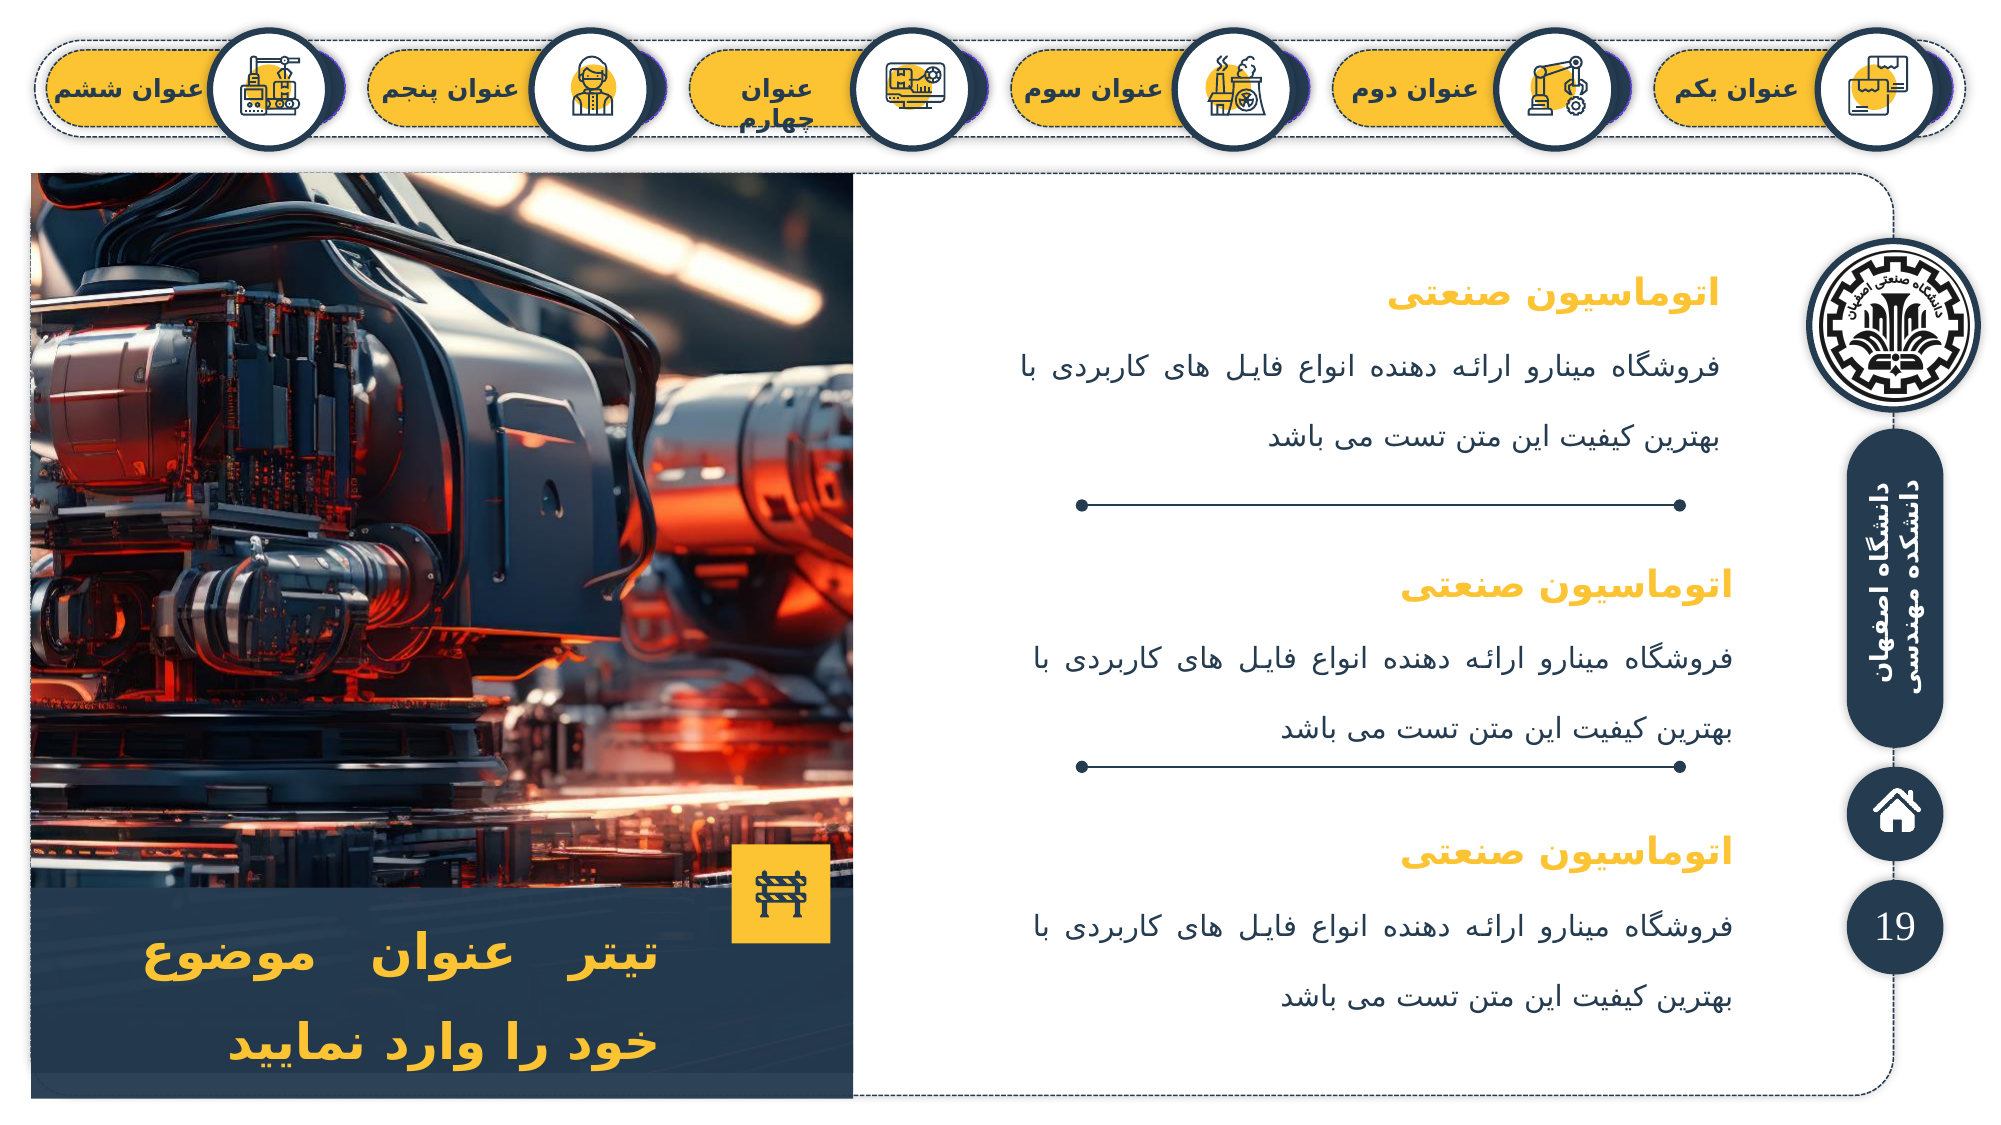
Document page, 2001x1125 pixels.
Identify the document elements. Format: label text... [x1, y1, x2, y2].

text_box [572, 55, 614, 116]
text_box تیتر عنوان موضوع خود را وارد نمایید [91, 1073, 676, 1077]
text_box عنوان پنجم [358, 65, 543, 110]
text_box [1527, 55, 1588, 116]
picture [1819, 250, 1970, 402]
text_box عنوان دوم [1323, 65, 1507, 110]
text_box عنوان ششم [37, 65, 221, 110]
text_box عنوان یکم [1645, 65, 1829, 110]
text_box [885, 62, 946, 109]
text_box عنوان چهارم [690, 65, 864, 140]
text_box دانشگاه اصفهان دانشکده مهندسی [1855, 426, 1931, 748]
text_box اتوماسیون صنعتی فروشگاه مینارو ارائه دهنده انواع فایل های کاربردی با بهترین کیفیت این متن تست می باشد [1012, 507, 1749, 752]
text_box عنوان سوم [1002, 65, 1186, 110]
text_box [731, 844, 831, 944]
text_box اتوماسیون صنعتی فروشگاه مینارو ارائه دهنده انواع فایل های کاربردی با بهترین کیفیت این متن تست می باشد [1012, 774, 1749, 1020]
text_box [1848, 55, 1909, 116]
text_box اتوماسیون صنعتی فروشگاه مینارو ارائه دهنده انواع فایل های کاربردی با بهترین کیفیت این متن تست می باشد [999, 215, 1736, 460]
text_box [614, 75, 618, 100]
slide_number 19 [1846, 891, 1944, 952]
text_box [240, 55, 301, 116]
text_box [1207, 55, 1267, 116]
picture [31, 173, 854, 1073]
picture [1873, 786, 1921, 833]
text_box [30, 887, 854, 1100]
